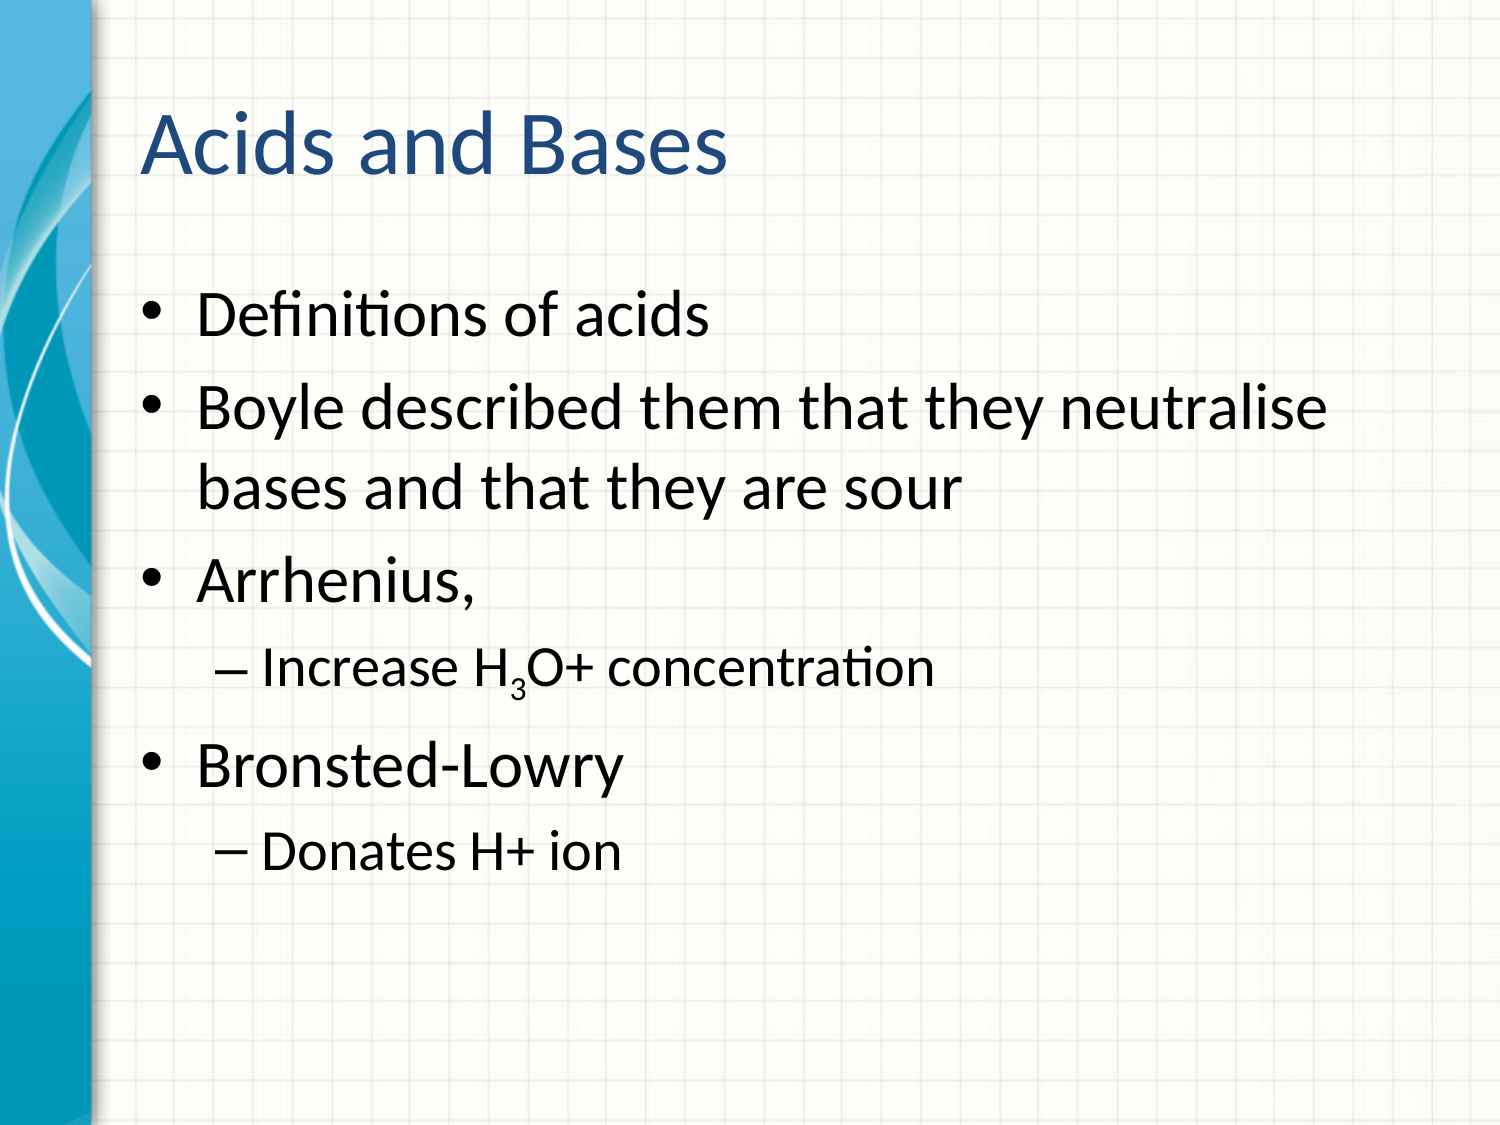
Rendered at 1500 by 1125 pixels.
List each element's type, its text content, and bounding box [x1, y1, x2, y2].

title Acids and Bases [124, 44, 1451, 232]
picture [0, 0, 1500, 1125]
list Definitions of acids Boyle described them that they neutralise bases and that they are sour Arrhenius, Increase H3O+ concentration Bronsted-Lowry Donates H+ ion [124, 261, 1451, 968]
